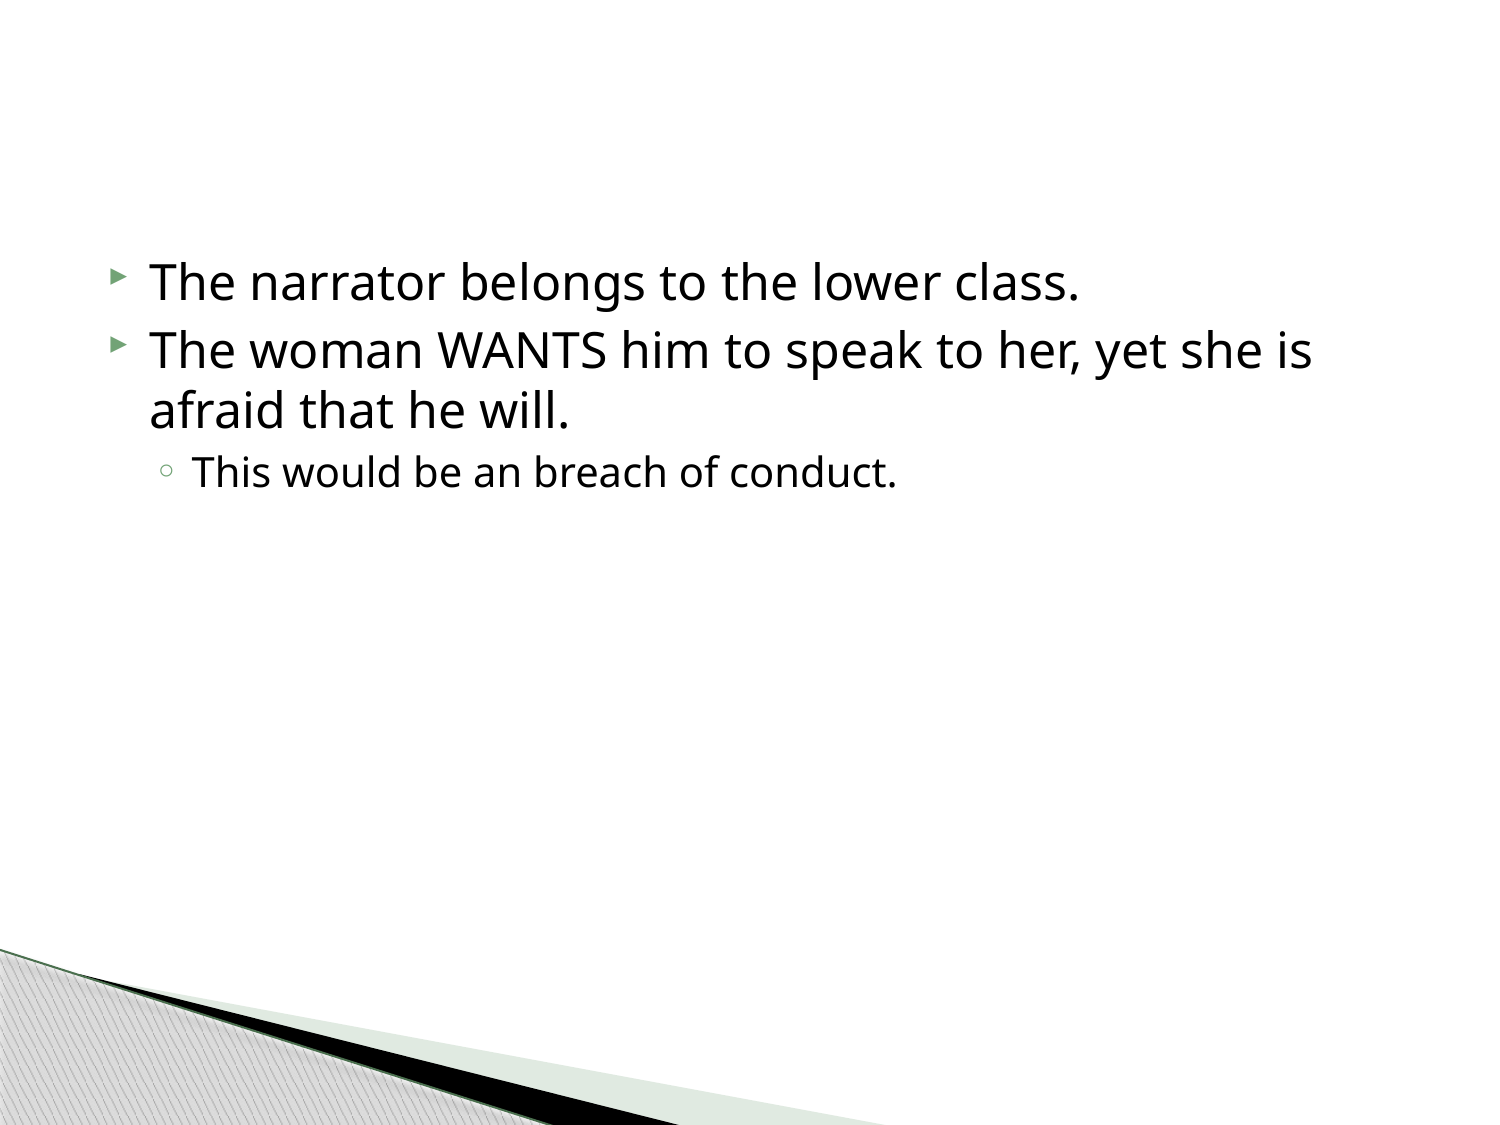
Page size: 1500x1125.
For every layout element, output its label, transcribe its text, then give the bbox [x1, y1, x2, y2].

list The narrator belongs to the lower class. The woman WANTS him to speak to her, yet she is afraid that he will. This would be an breach of conduct. [75, 243, 1425, 986]
